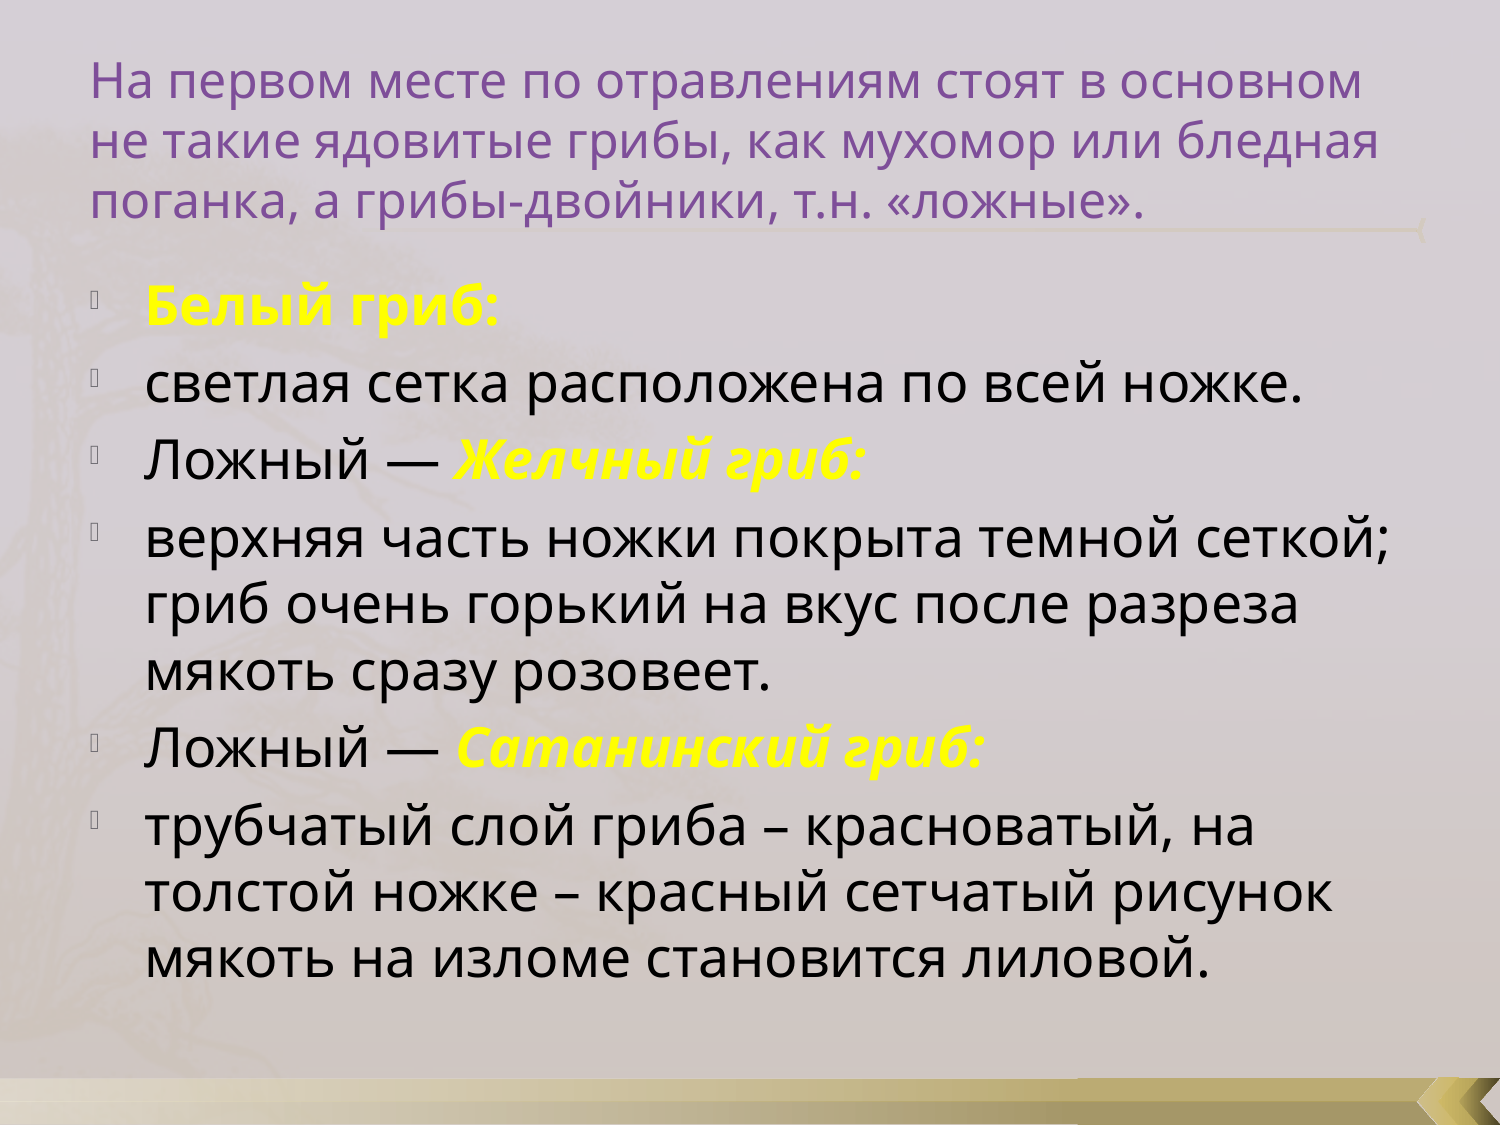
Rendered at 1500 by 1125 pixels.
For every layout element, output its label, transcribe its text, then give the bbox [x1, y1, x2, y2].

title На первом месте по отравлениям стоят в основном не такие ядовитые грибы, как мухомор или бледная поганка, а грибы-двойники, т.н. «ложные». [75, 45, 1425, 233]
list Белый гриб: светлая сетка расположена по всей ножке. Ложный — Желчный гриб: верхняя часть ножки покрыта темной сеткой; гриб очень горький на вкус после разреза мякоть сразу розовеет. Ложный — Сатанинский гриб: трубчатый слой гриба – красноватый, на толстой ножке – красный сетчатый рисунок мякоть на изломе становится лиловой. [75, 262, 1425, 1005]
